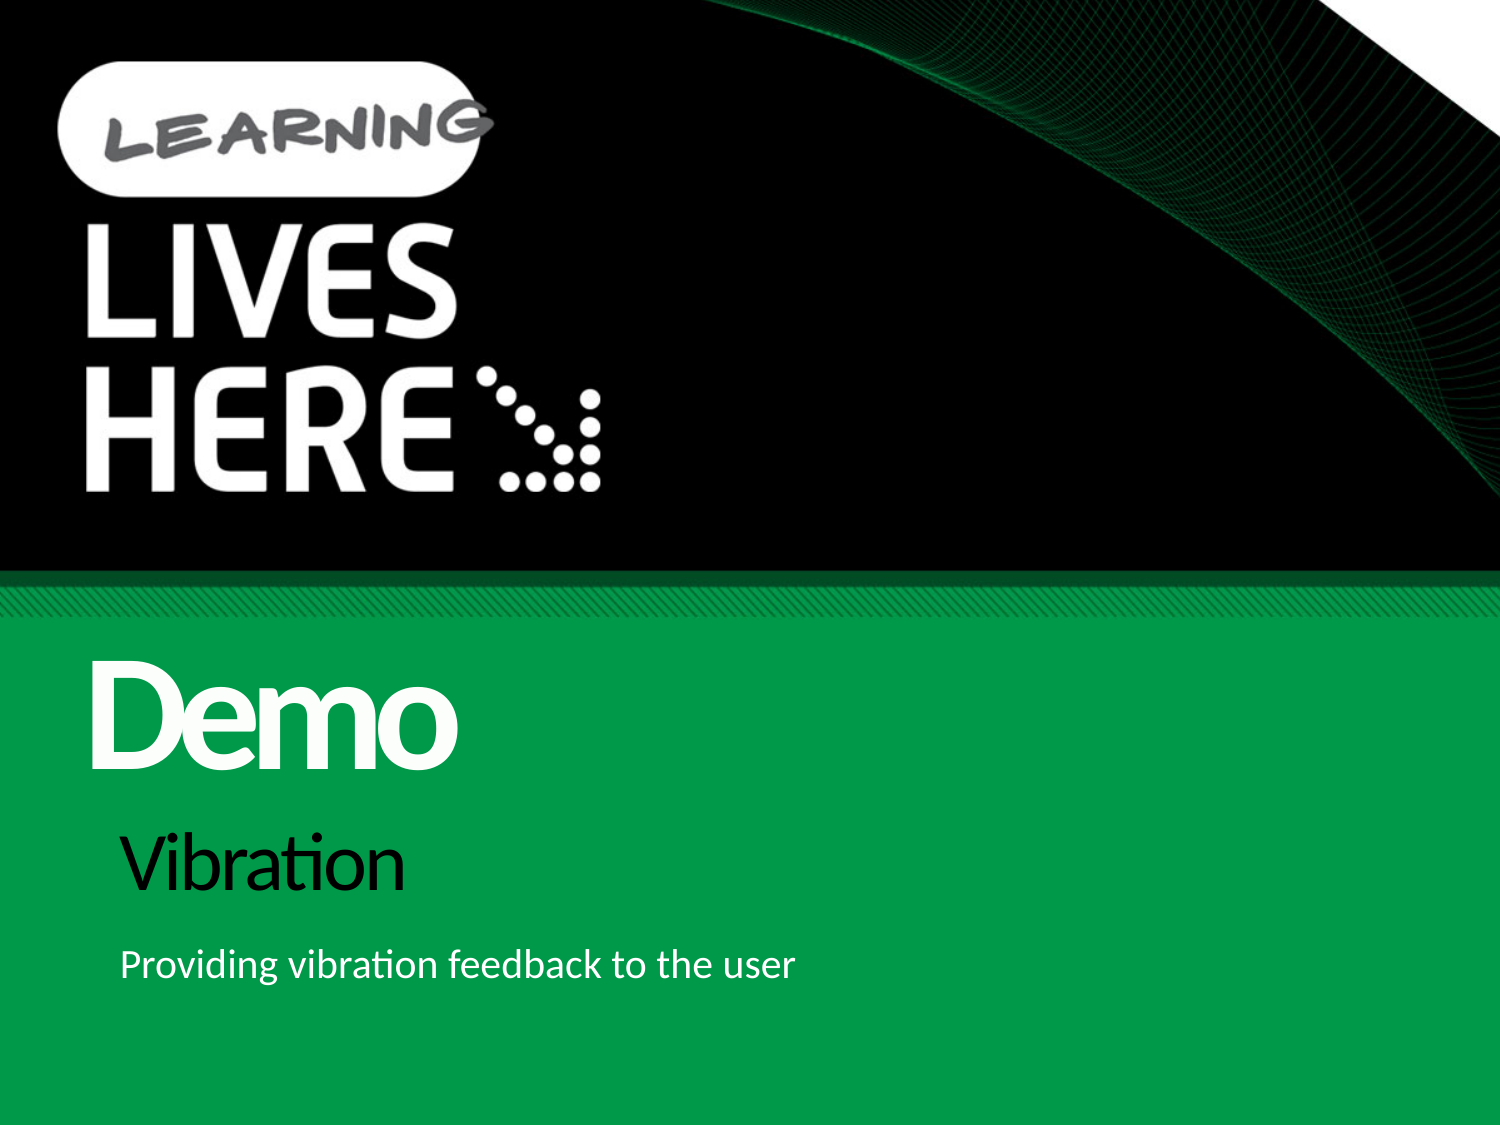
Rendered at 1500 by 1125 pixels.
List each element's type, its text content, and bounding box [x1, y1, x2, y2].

list Demo [83, 625, 1344, 800]
picture [0, 0, 1500, 1125]
title Vibration [119, 818, 1375, 943]
subtitle Providing vibration feedback to the user [119, 942, 1236, 1019]
